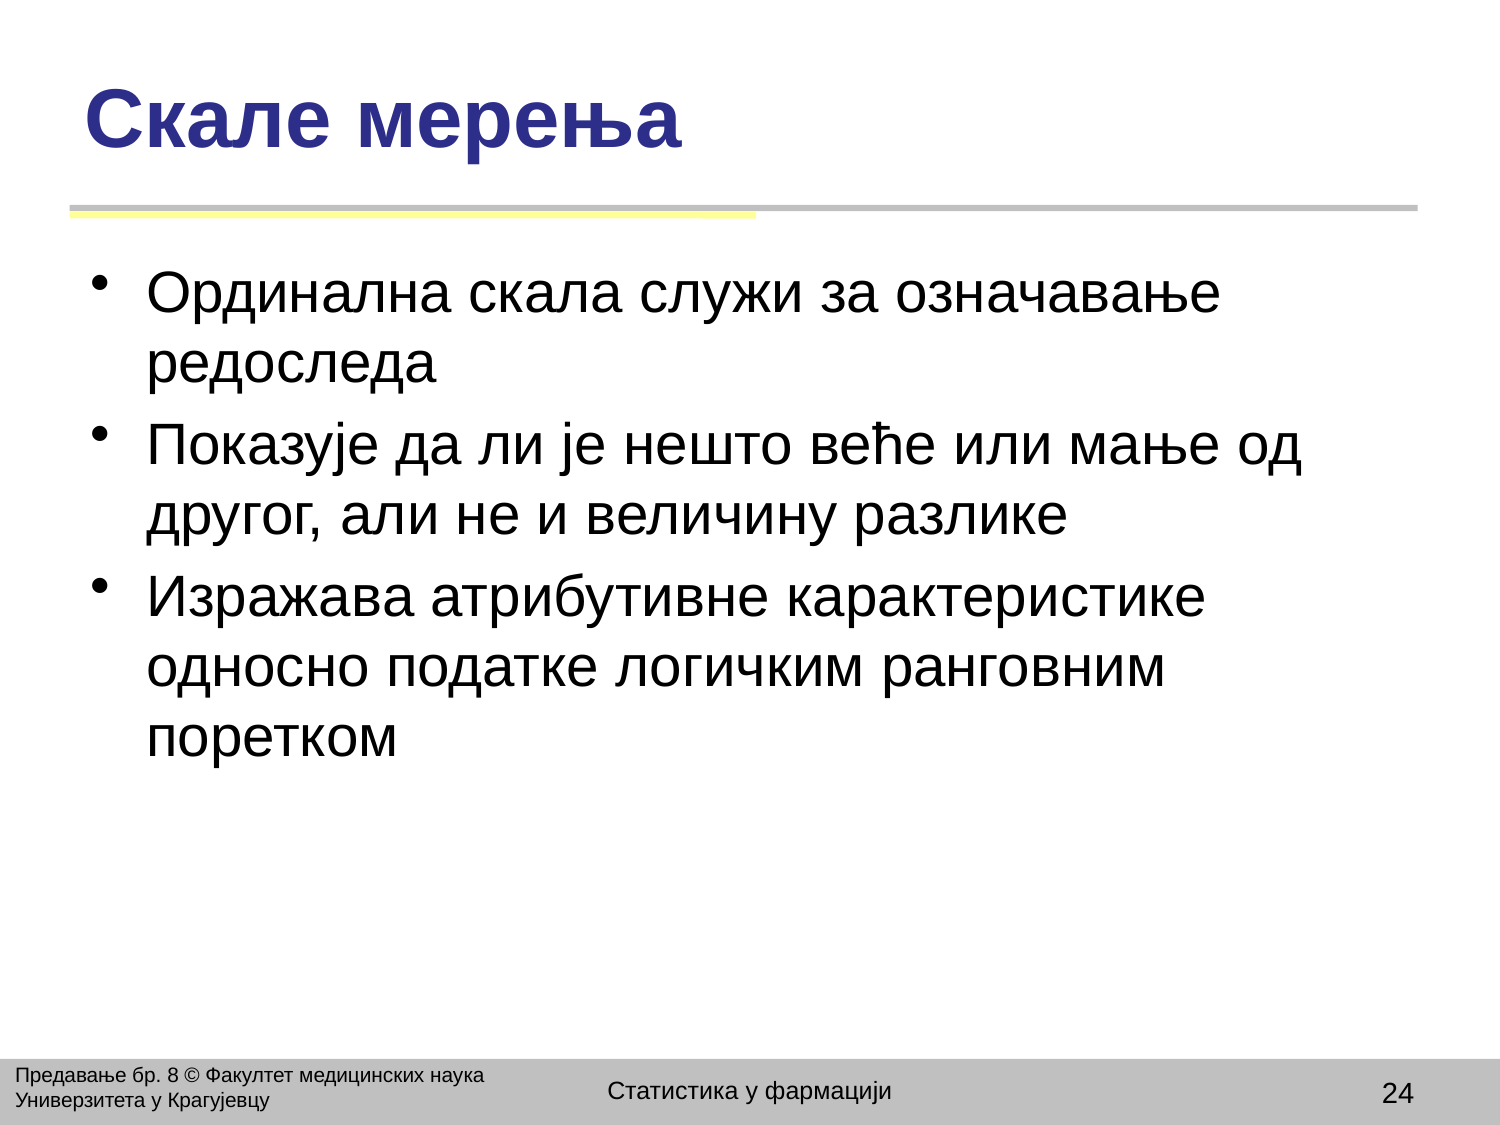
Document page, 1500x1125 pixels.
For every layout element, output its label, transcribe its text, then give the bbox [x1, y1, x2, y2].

footer Статистика у фармацији [512, 1066, 988, 1125]
slide_number 24 [1079, 1066, 1430, 1125]
list Ординална скала служи за означавање редоследа Показује да ли је нешто веће или мање од другог, али не и величину разлике Изражава атрибутивне карактеристике односно податке логичким ранговним поретком [74, 246, 1426, 1023]
slide_number Предавање бр. 8 © Факултет медицинских наука Универзитета у Крагујевцу [0, 1053, 631, 1108]
title Скале мерења [69, 19, 1426, 208]
